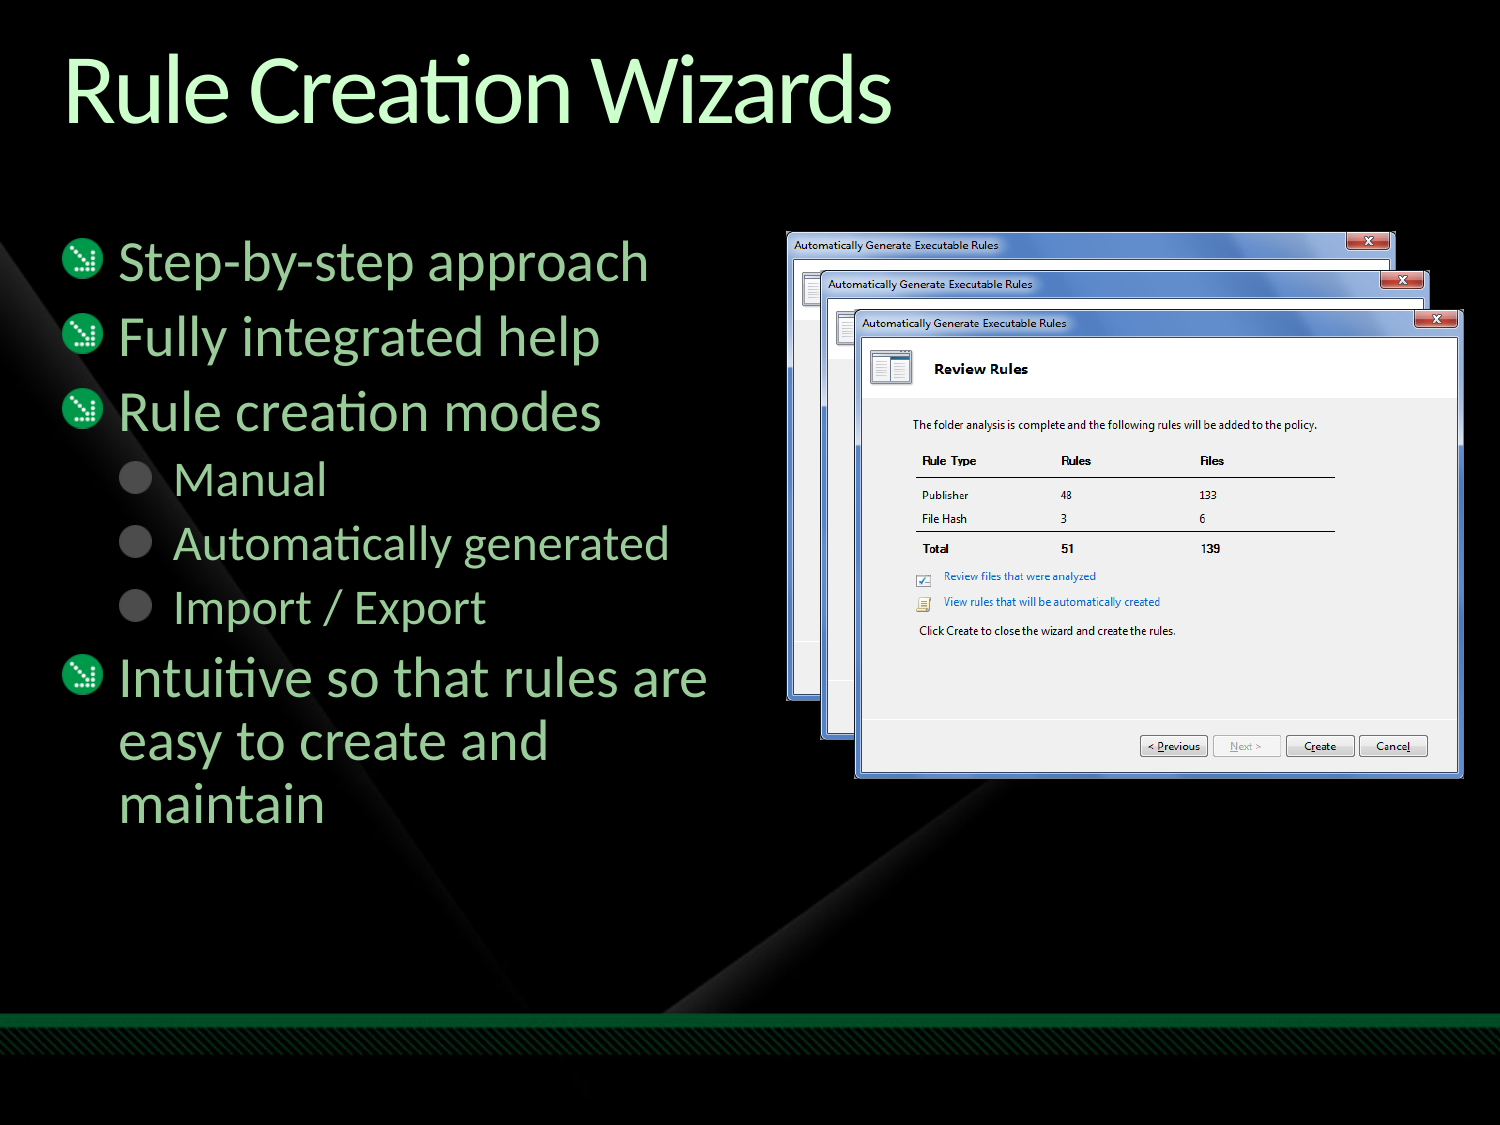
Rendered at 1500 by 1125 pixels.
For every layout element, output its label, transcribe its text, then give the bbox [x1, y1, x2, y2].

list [786, 231, 1396, 701]
title Rule Creation Wizards [62, 37, 1438, 147]
text_box Step-by-step approach Fully integrated help Rule creation modes Manual Automatically generated Import / Export Intuitive so that rules are easy to create and maintain [62, 231, 738, 581]
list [820, 270, 1431, 740]
picture [0, 0, 1500, 1125]
